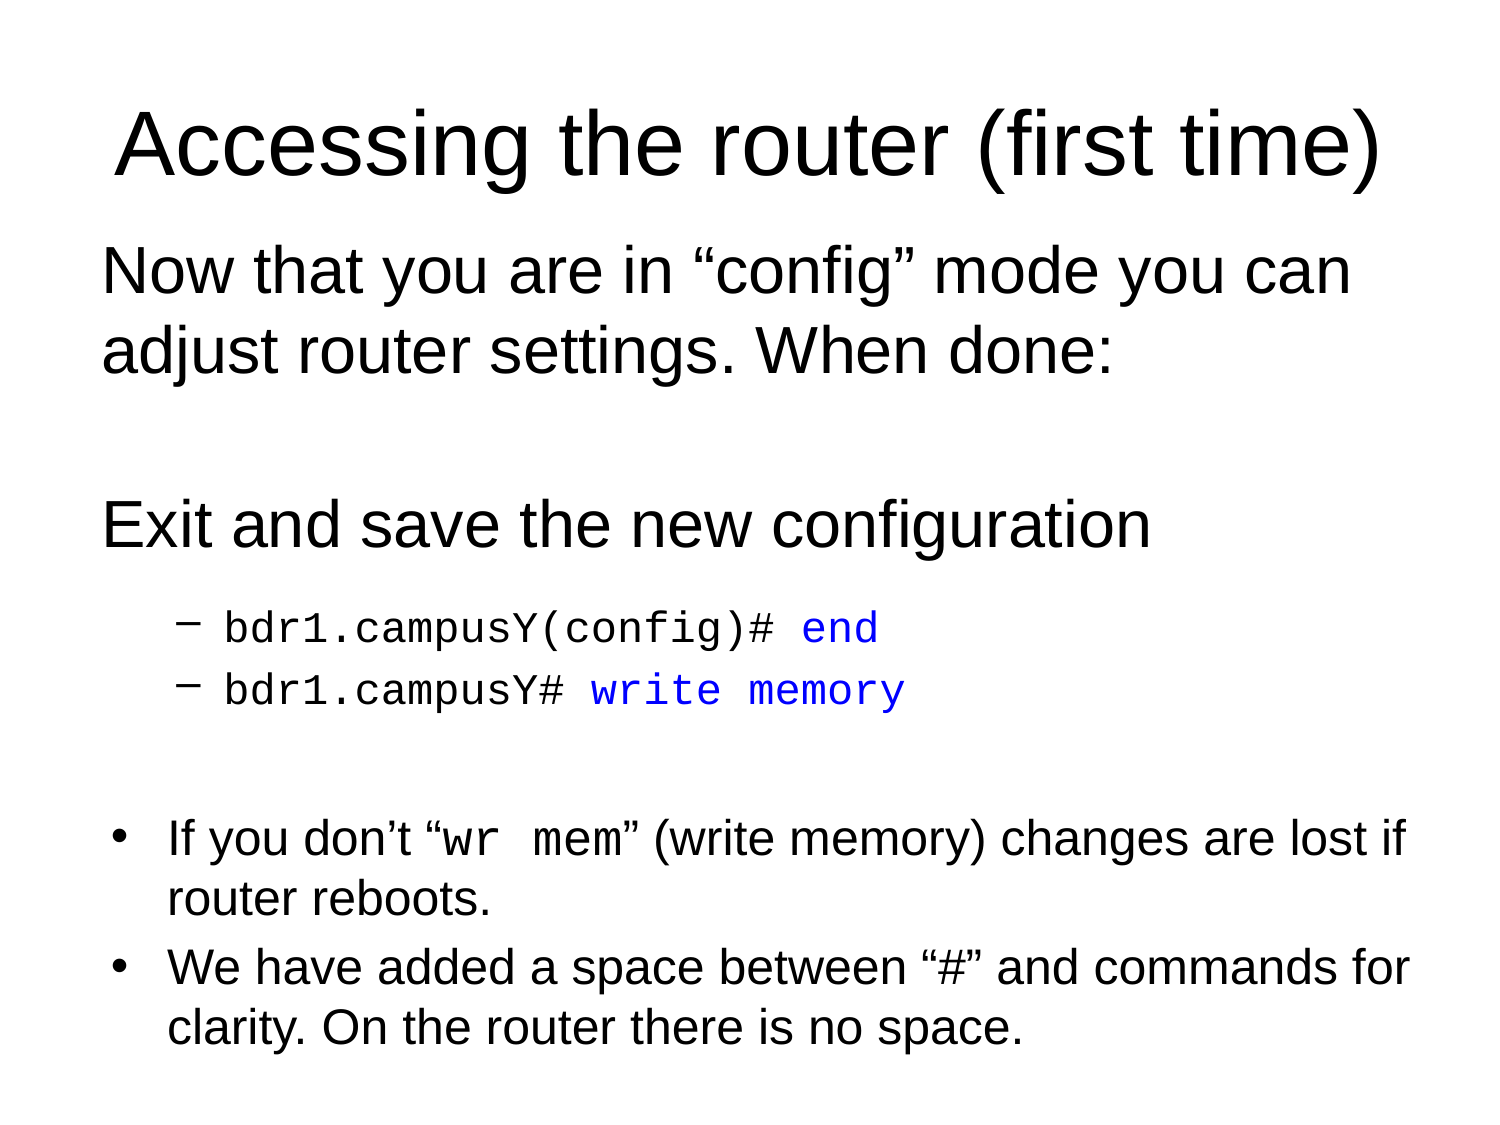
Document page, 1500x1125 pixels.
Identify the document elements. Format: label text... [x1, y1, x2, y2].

list Now that you are in “config” mode you can adjust router settings. When done: Exit and save the new configuration bdr1.campusY(config)# end bdr1.campusY# write memory If you don’t “wr mem” (write memory) changes are lost if router reboots. We have added a space between “#” and commands for clarity. On the router there is no space. [86, 219, 1470, 1116]
title Accessing the router (first time) [75, 45, 1425, 233]
